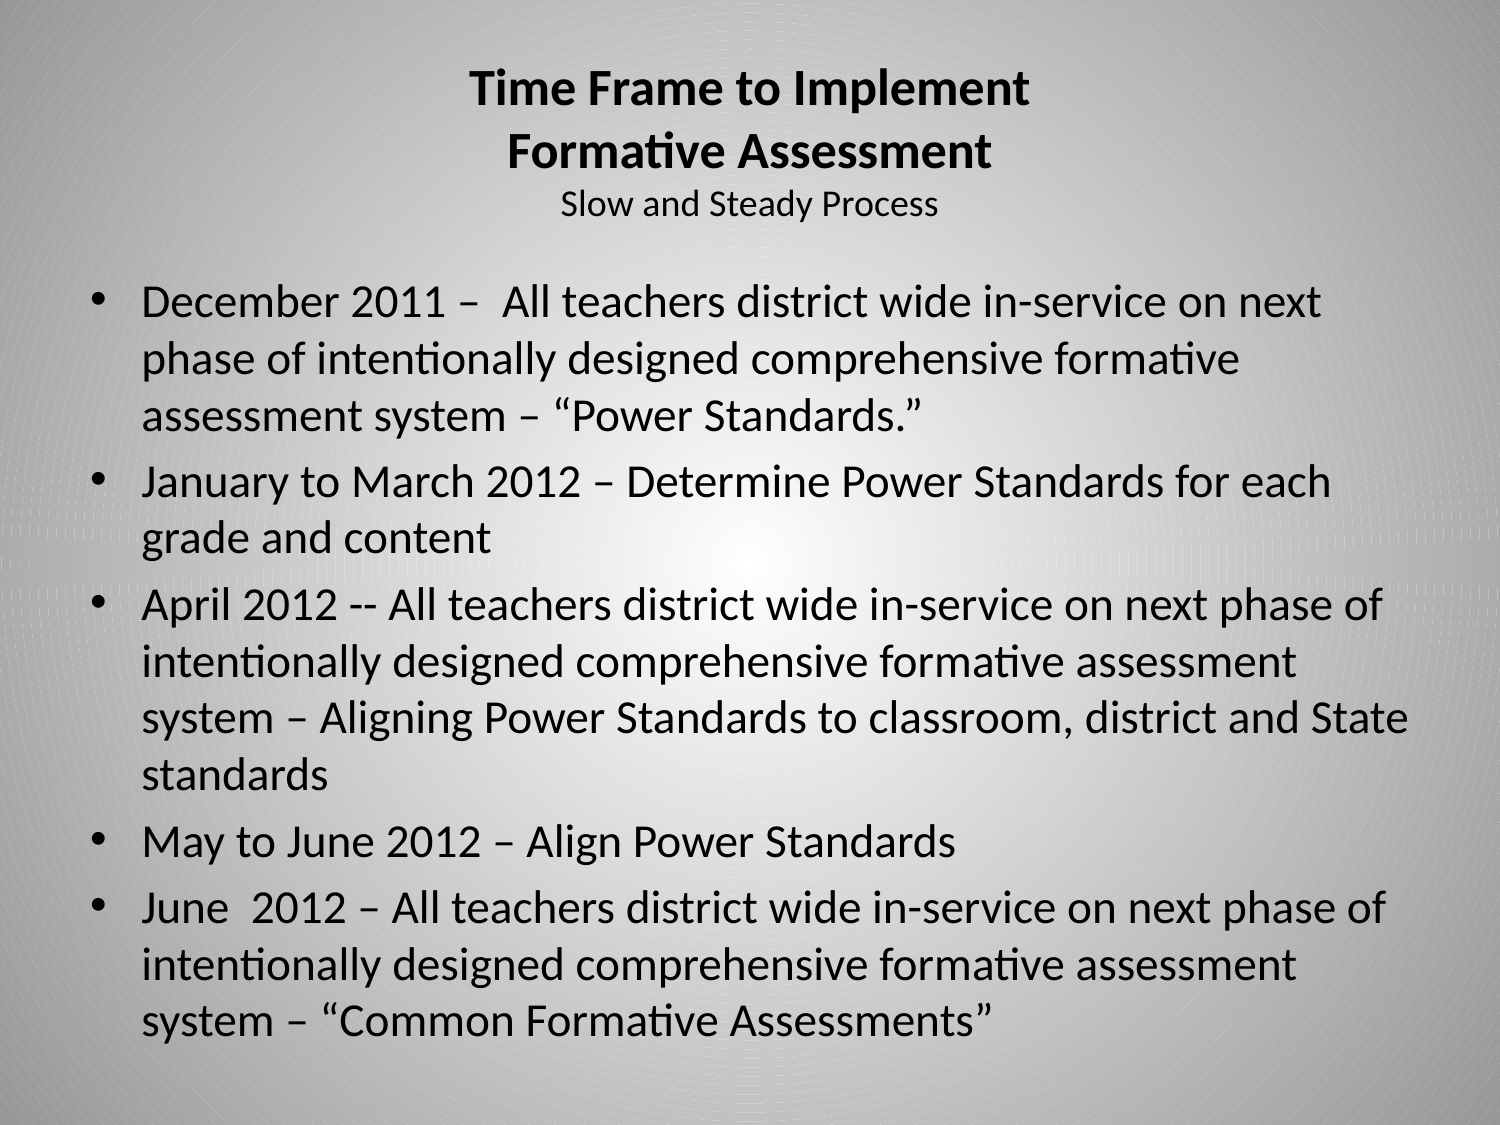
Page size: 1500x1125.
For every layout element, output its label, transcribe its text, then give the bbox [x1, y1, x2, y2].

list December 2011 – All teachers district wide in-service on next phase of intentionally designed comprehensive formative assessment system – “Power Standards.” January to March 2012 – Determine Power Standards for each grade and content April 2012 -- All teachers district wide in-service on next phase of intentionally designed comprehensive formative assessment system – Aligning Power Standards to classroom, district and State standards May to June 2012 – Align Power Standards June 2012 – All teachers district wide in-service on next phase of intentionally designed comprehensive formative assessment system – “Common Formative Assessments” [75, 262, 1425, 1063]
title Time Frame to Implement Formative Assessment Slow and Steady Process [75, 45, 1425, 233]
